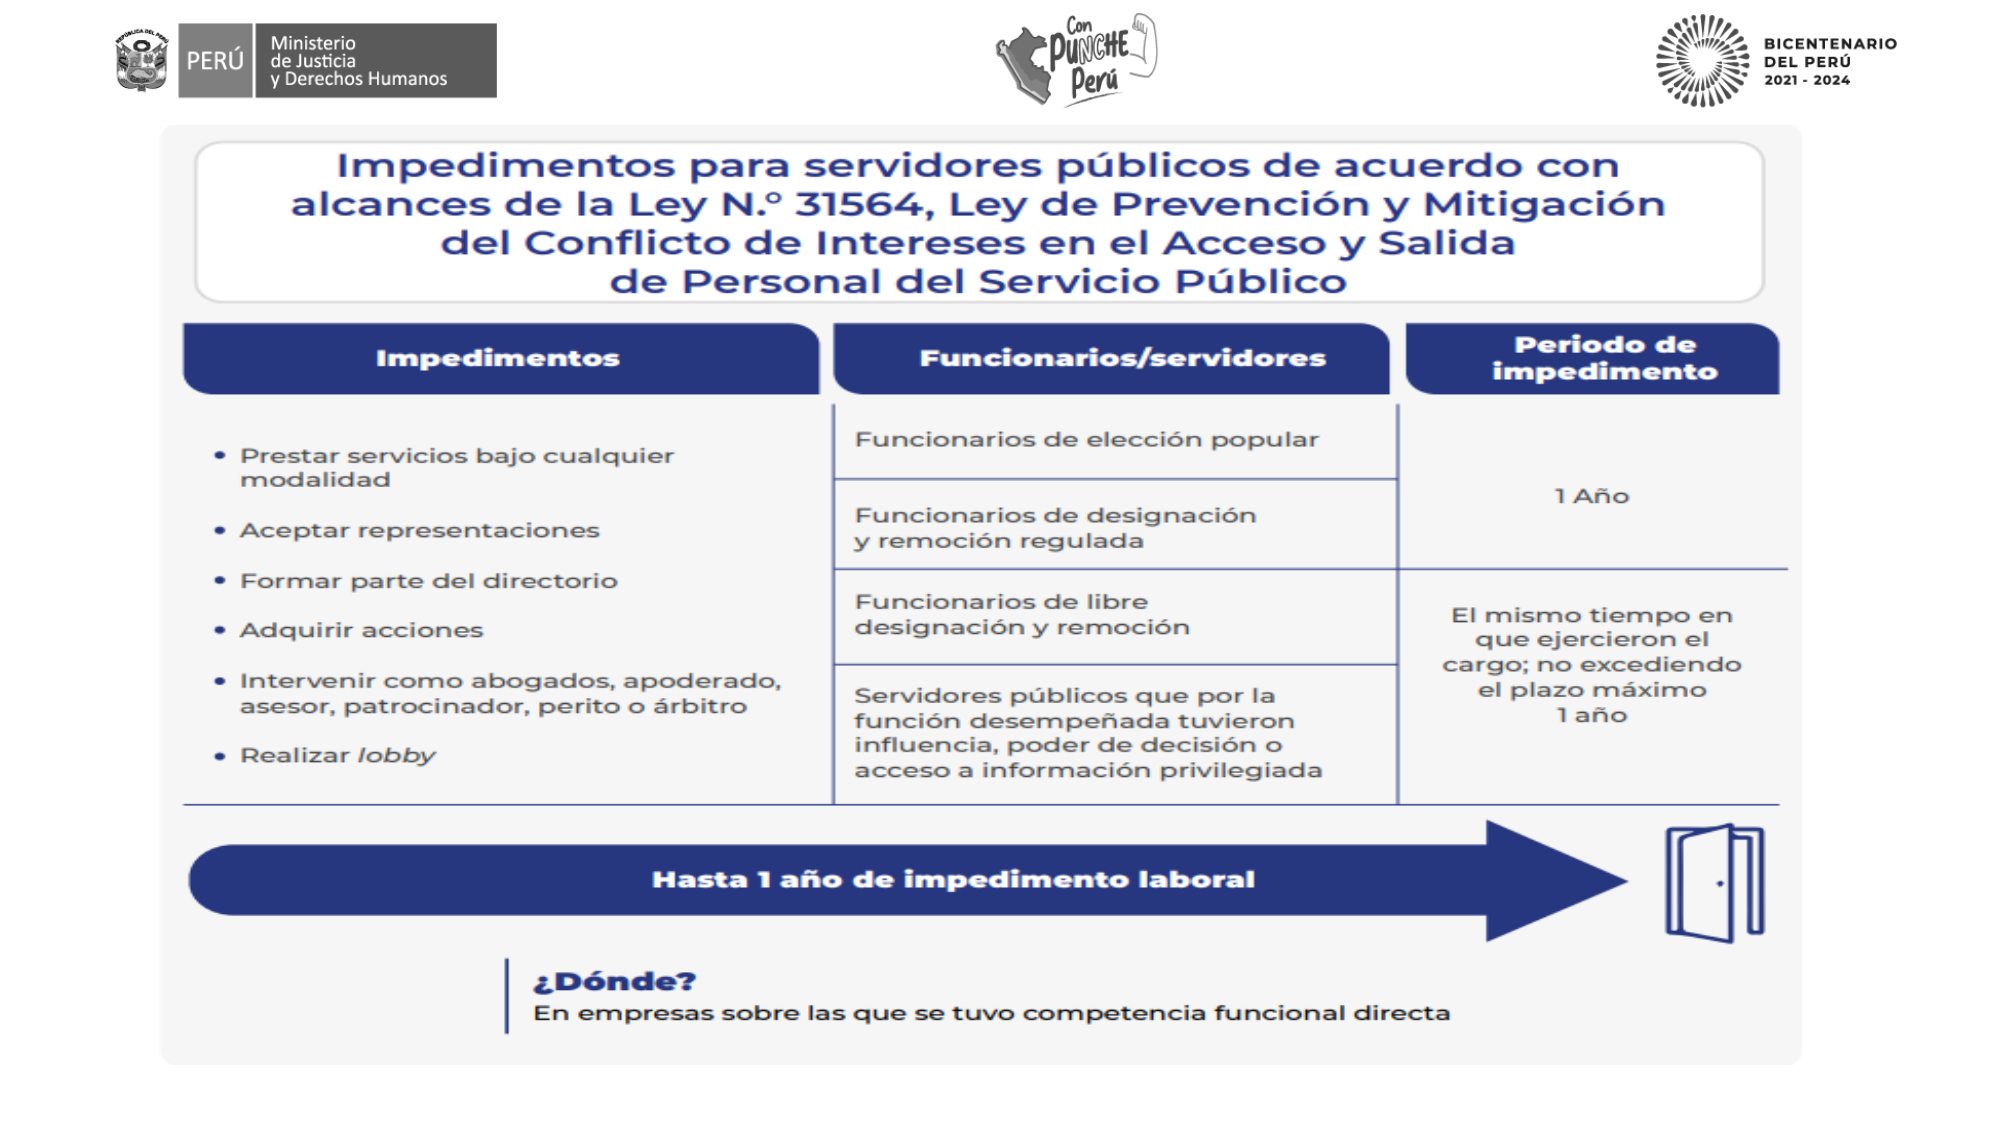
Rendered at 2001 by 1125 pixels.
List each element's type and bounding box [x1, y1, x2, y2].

picture [0, 0, 2000, 119]
picture [156, 125, 1805, 1065]
